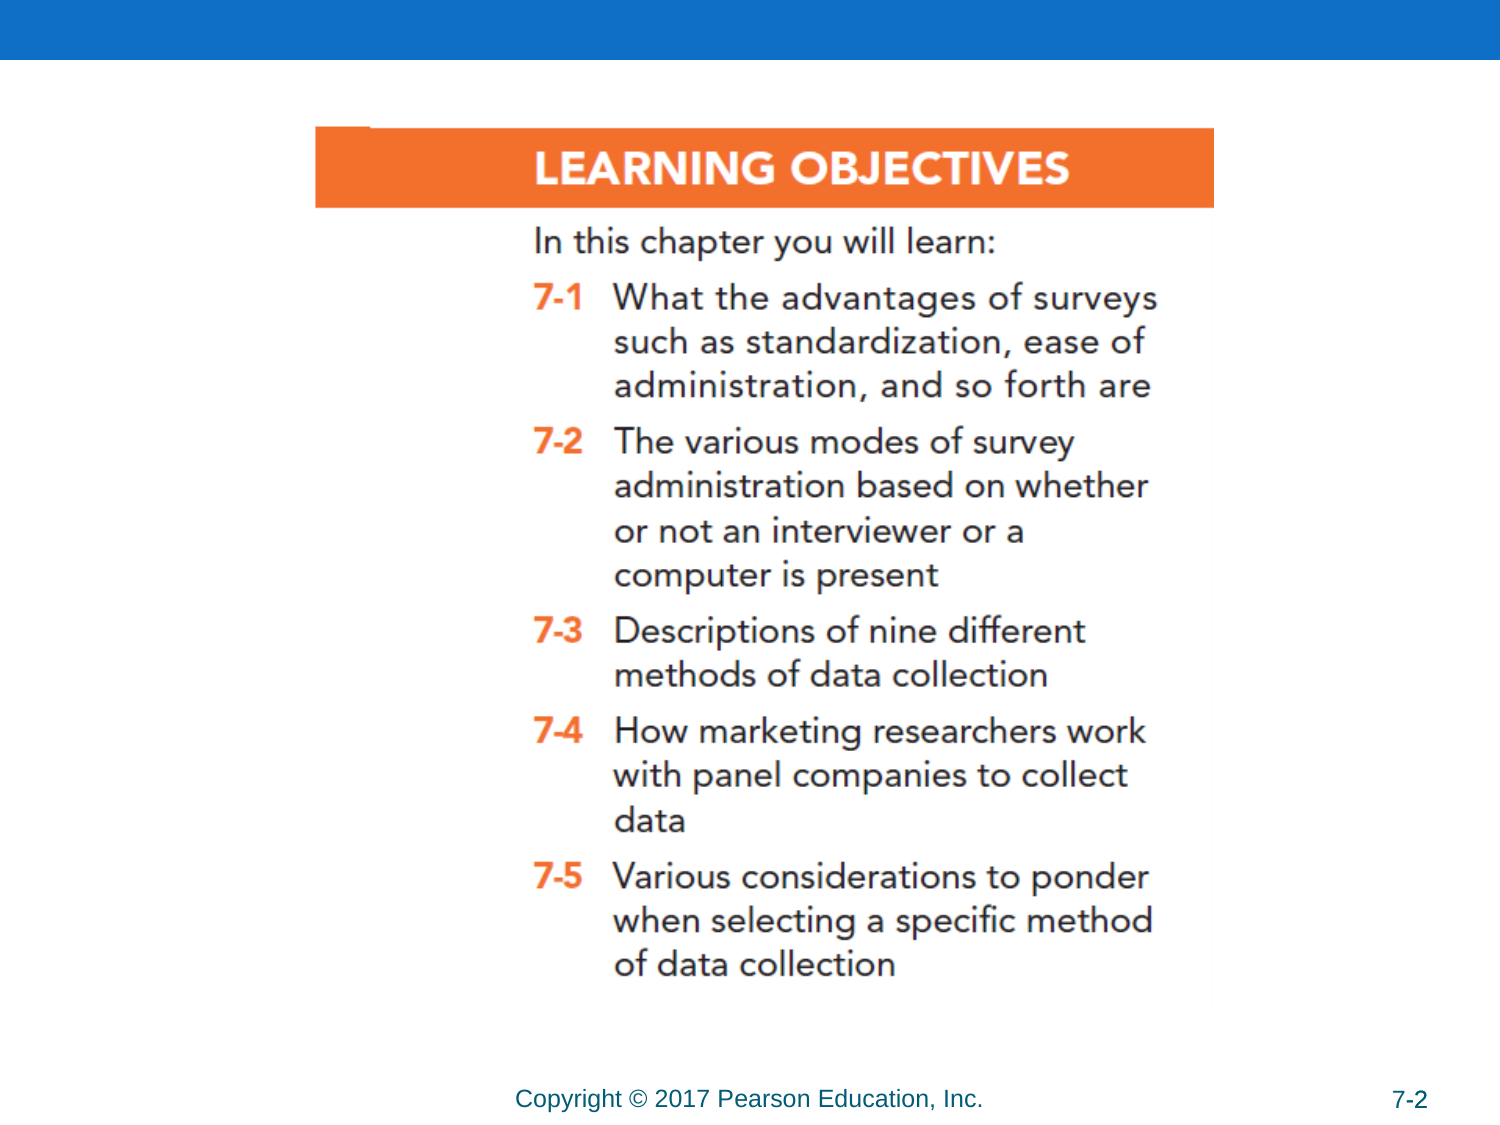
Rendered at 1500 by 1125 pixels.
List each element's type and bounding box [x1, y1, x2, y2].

picture [275, 119, 1214, 1006]
picture [641, 1100, 647, 1107]
